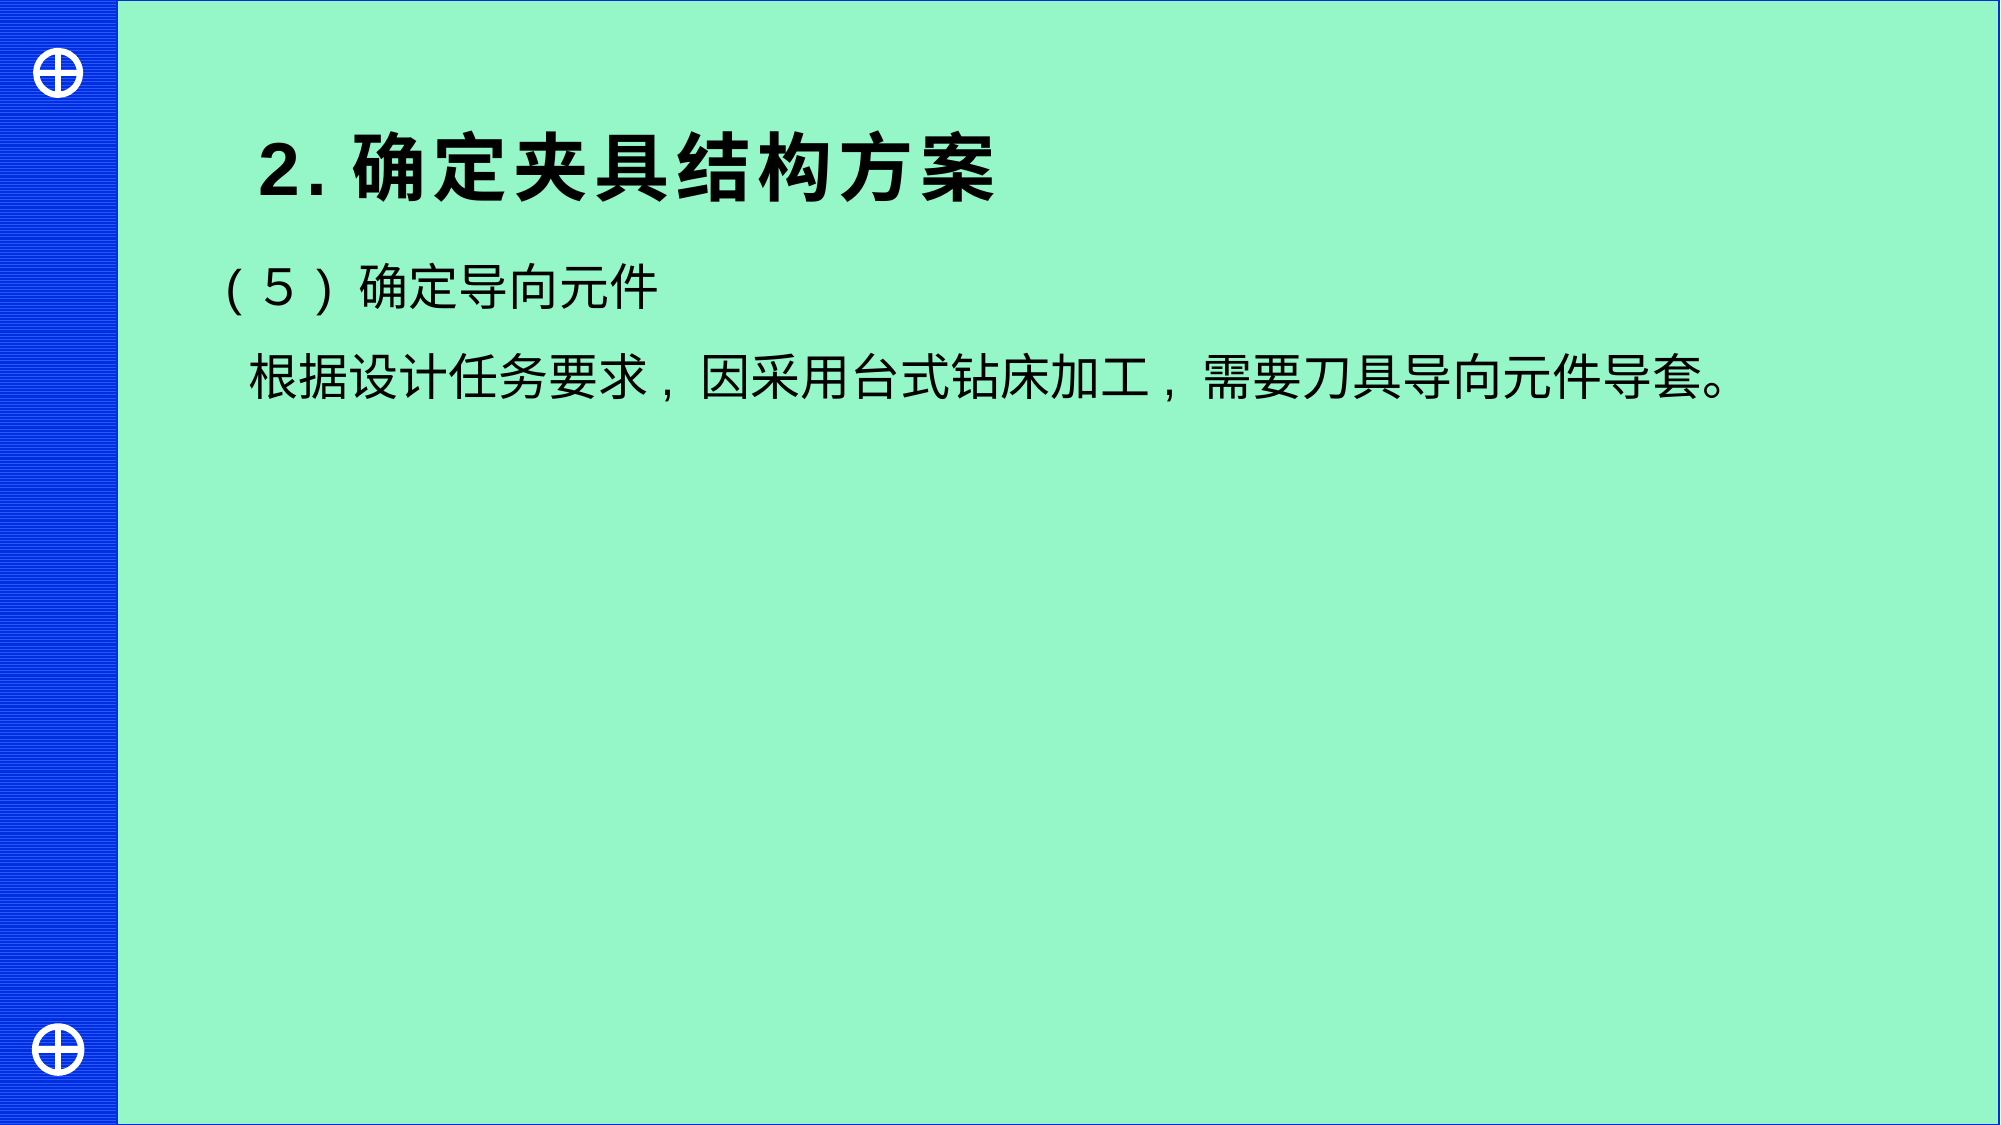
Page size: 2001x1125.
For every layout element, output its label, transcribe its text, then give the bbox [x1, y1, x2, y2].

text_box (５) 确定导向元件 根据设计任务要求, 因采用台式钻床加工, 需要刀具导向元件导套。 [135, 217, 1946, 413]
text_box 2.确定夹具结构方案 [135, 96, 1423, 217]
